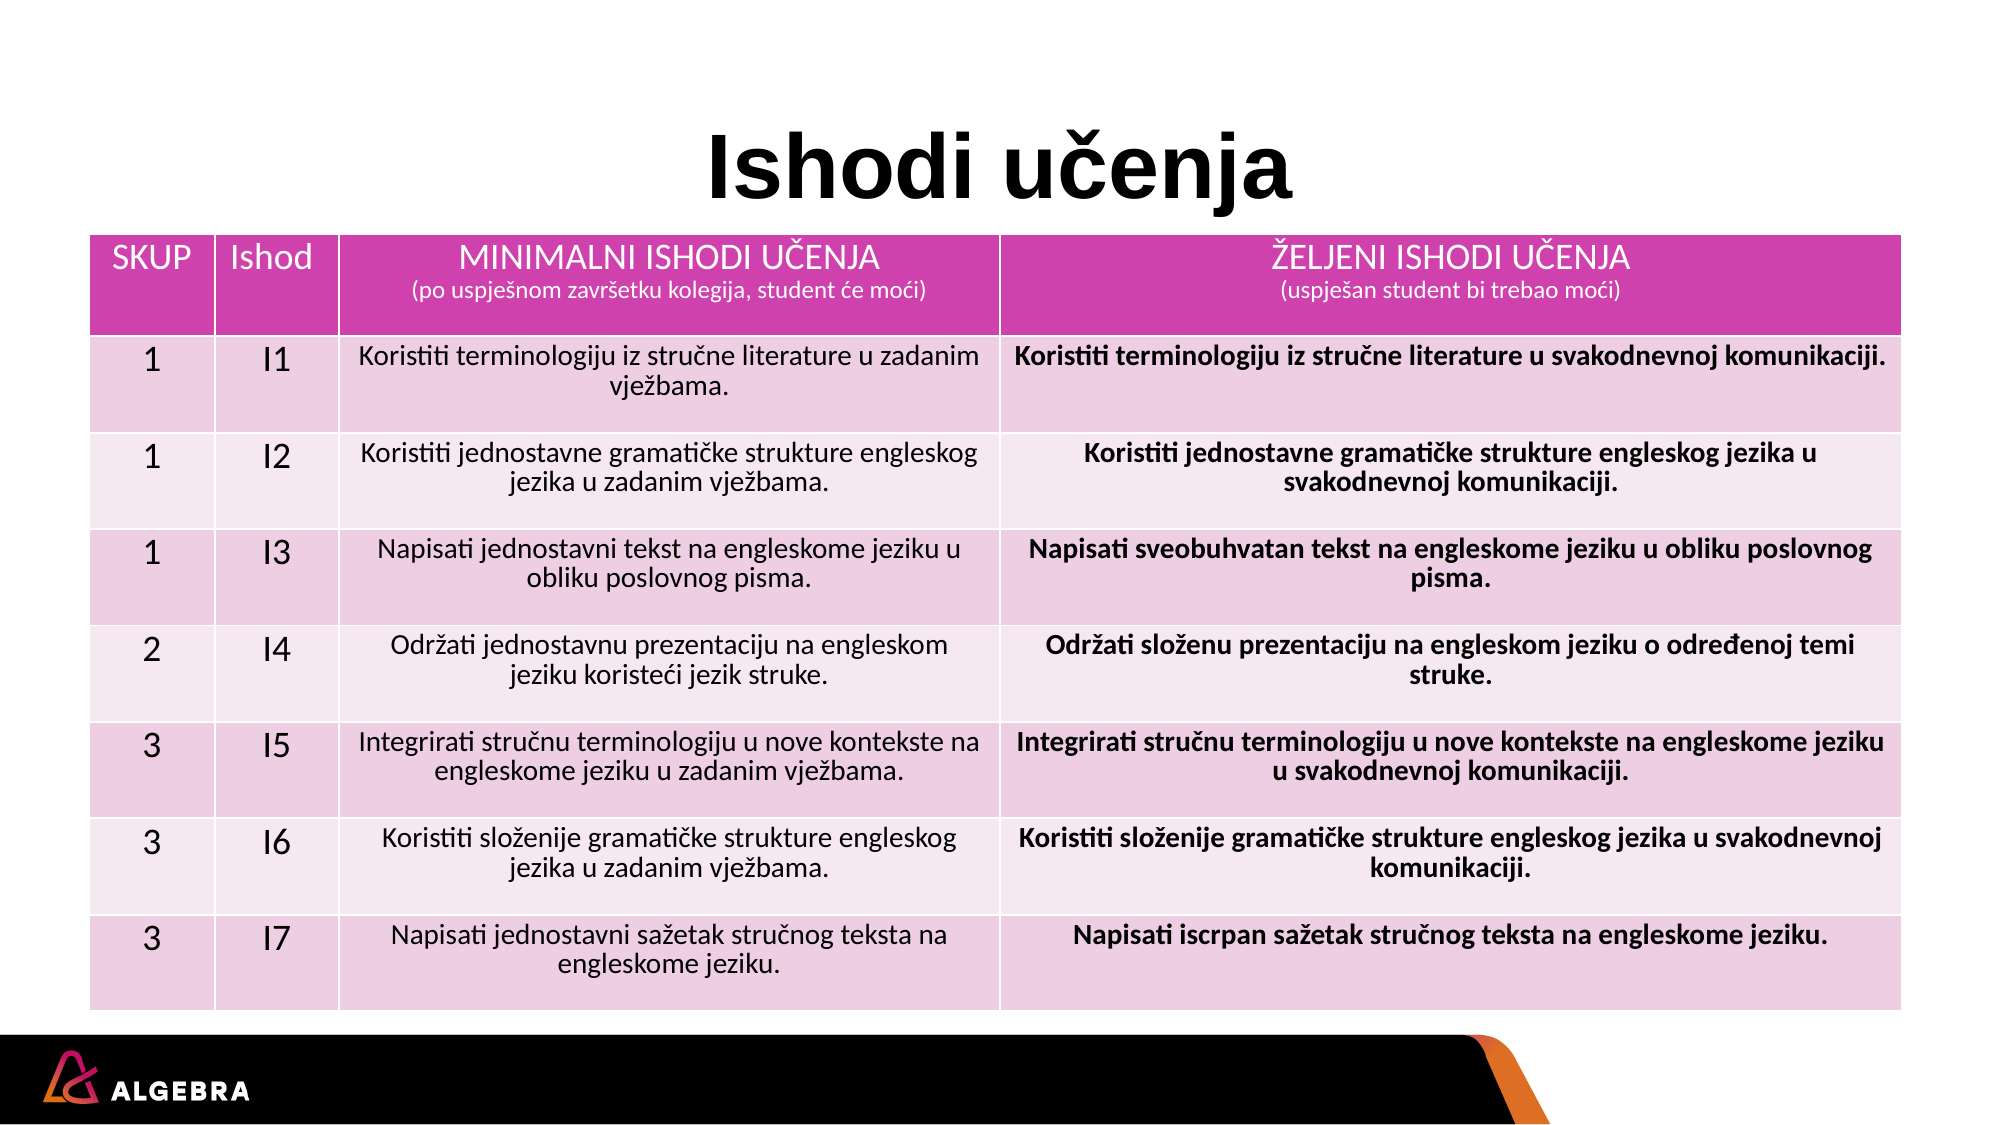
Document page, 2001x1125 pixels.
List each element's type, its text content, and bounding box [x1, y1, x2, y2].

table_cell I1 [216, 337, 338, 432]
table_cell I2 [216, 434, 338, 528]
table_cell Održati jednostavnu prezentaciju na engleskom jeziku koristeći jezik struke. [340, 626, 999, 721]
table_cell Koristiti složenije gramatičke strukture engleskog jezika u svakodnevnoj komunikaciji. [1001, 819, 1901, 914]
table_header ŽELJENI ISHODI UČENJA (uspješan student bi trebao moći) [1001, 235, 1901, 335]
table_cell Održati složenu prezentaciju na engleskom jeziku o određenoj temi struke. [1001, 626, 1901, 721]
table_header Ishod [216, 235, 338, 335]
table_cell Koristiti terminologiju iz stručne literature u svakodnevnoj komunikaciji. [1001, 337, 1901, 432]
table_cell 3 [90, 819, 214, 914]
table_cell I7 [216, 916, 338, 1010]
table_cell Napisati iscrpan sažetak stručnog teksta na engleskome jeziku. [1001, 916, 1901, 1010]
table_cell I4 [216, 626, 338, 721]
table_cell Integrirati stručnu terminologiju u nove kontekste na engleskome jeziku u zadanim vježbama. [340, 723, 999, 817]
table_cell 3 [90, 916, 214, 1010]
table_cell Koristiti jednostavne gramatičke strukture engleskog jezika u svakodnevnoj komunikaciji. [1001, 434, 1901, 528]
table_cell I3 [216, 530, 338, 625]
table_cell Napisati jednostavni sažetak stručnog teksta na engleskome jeziku. [340, 916, 999, 1010]
table_cell 1 [90, 530, 214, 625]
table_cell Koristiti terminologiju iz stručne literature u zadanim vježbama. [340, 337, 999, 432]
table_cell I5 [216, 723, 338, 817]
table_cell 2 [90, 626, 214, 721]
table_header SKUP [90, 235, 214, 335]
table_cell 3 [90, 723, 214, 817]
table_cell Koristiti složenije gramatičke strukture engleskog jezika u zadanim vježbama. [340, 819, 999, 914]
table_cell I6 [216, 819, 338, 914]
title Ishodi učenja [137, 59, 1863, 233]
table_cell 1 [90, 434, 214, 528]
table_cell Koristiti jednostavne gramatičke strukture engleskog jezika u zadanim vježbama. [340, 434, 999, 528]
table_header MINIMALNI ISHODI UČENJA (po uspješnom završetku kolegija, student će moći) [340, 235, 999, 335]
table_cell Integrirati stručnu terminologiju u nove kontekste na engleskome jeziku u svakodnevnoj komunikaciji. [1001, 723, 1901, 817]
table_cell 1 [90, 337, 214, 432]
table_cell Napisati jednostavni tekst na engleskome jeziku u obliku poslovnog pisma. [340, 530, 999, 625]
table_cell Napisati sveobuhvatan tekst na engleskome jeziku u obliku poslovnog pisma. [1001, 530, 1901, 625]
picture [0, 1034, 1733, 1125]
